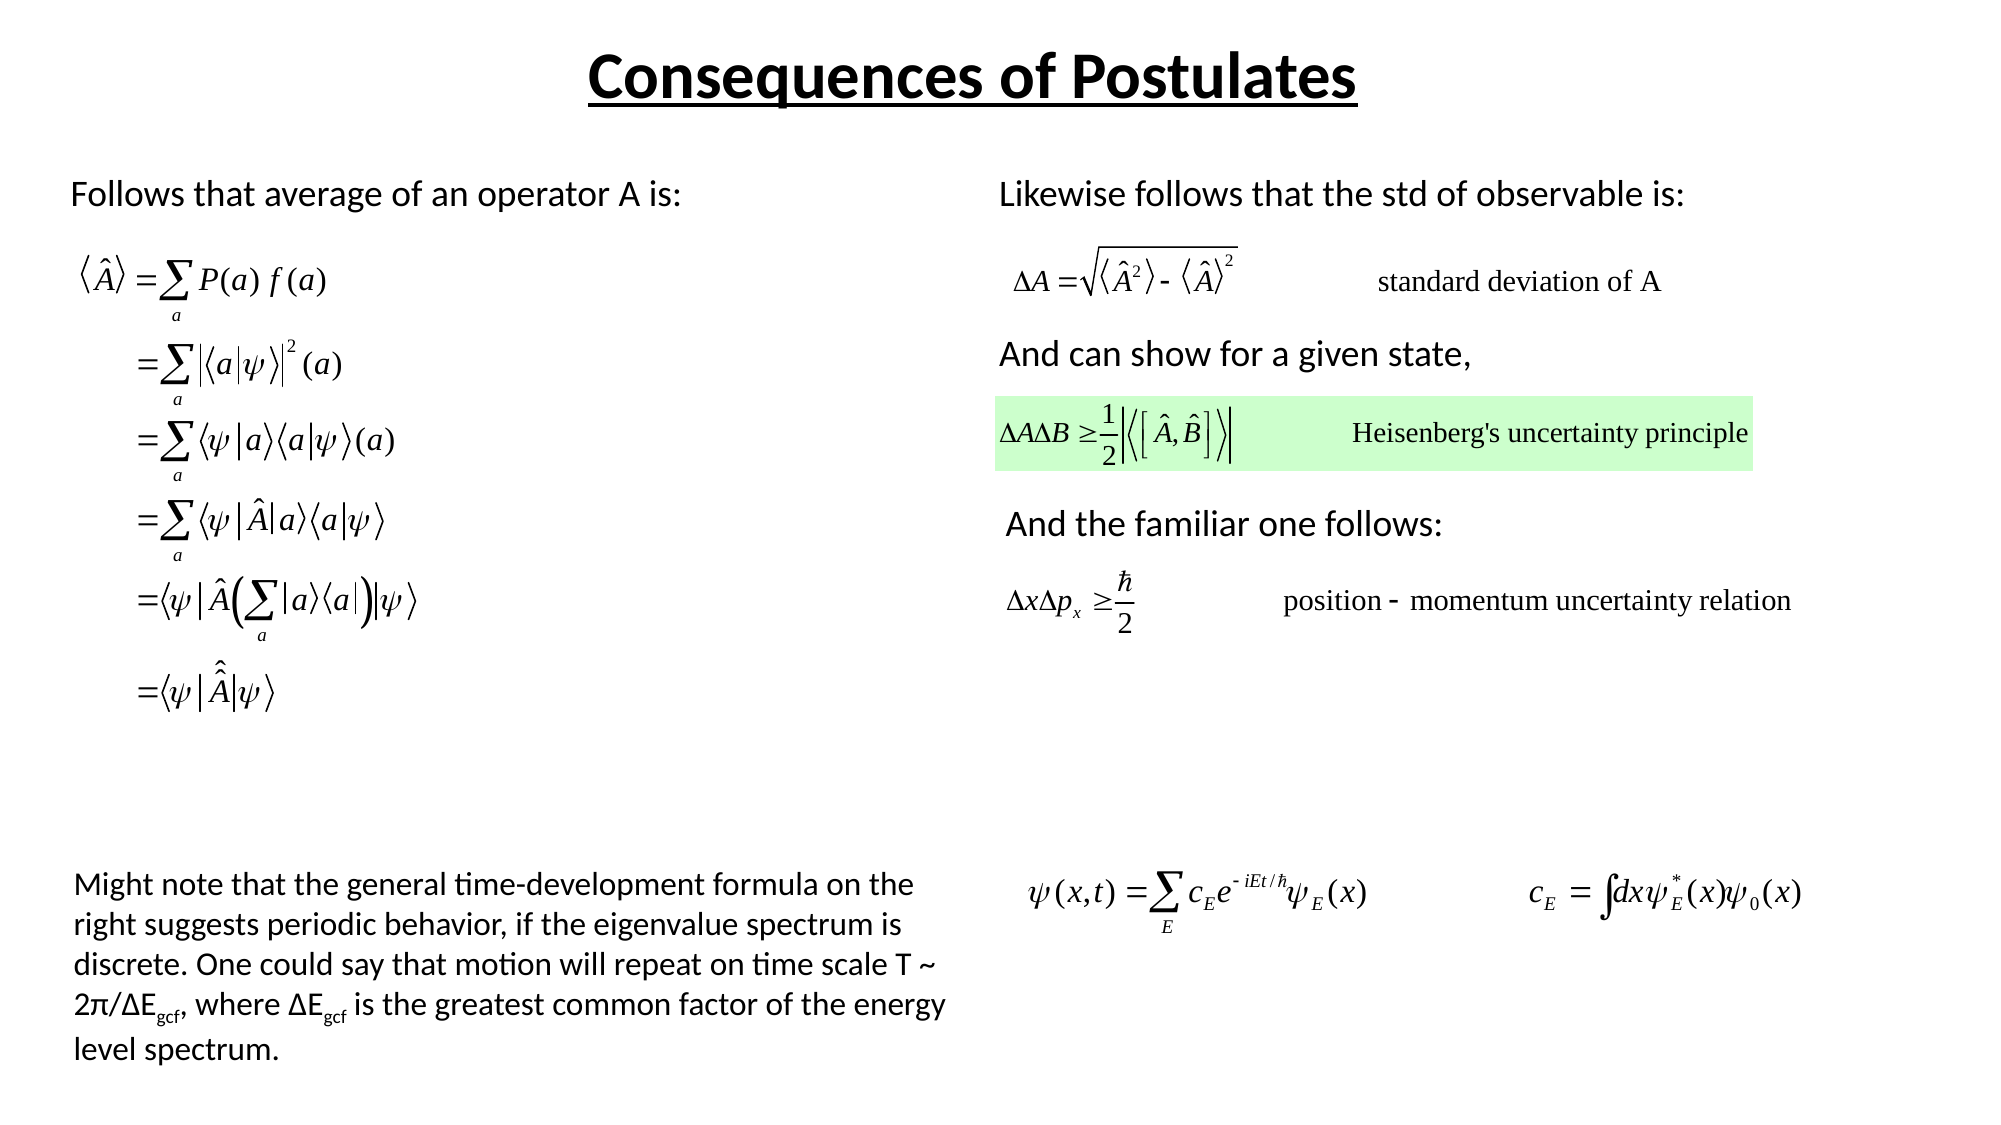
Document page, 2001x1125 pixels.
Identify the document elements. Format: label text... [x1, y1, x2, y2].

text_box And the familiar one follows: [990, 491, 1767, 552]
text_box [1025, 862, 1810, 942]
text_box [994, 396, 1754, 472]
text_box Consequences of Postulates [573, 24, 1433, 120]
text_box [75, 248, 423, 718]
text_box Likewise follows that the std of observable is: [984, 161, 1798, 222]
text_box And can show for a given state, [984, 321, 1617, 382]
text_box Follows that average of an operator A is: [55, 161, 870, 222]
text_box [1001, 562, 1798, 641]
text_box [1008, 240, 1668, 302]
text_box Might note that the general time-development formula on the right suggests periodic behavior, if the eigenvalue spectrum is discrete. One could say that motion will repeat on time scale T ~ 2π/ΔEgcf, where ΔEgcf is the greatest common factor of the energy level spectrum. [58, 854, 996, 1075]
